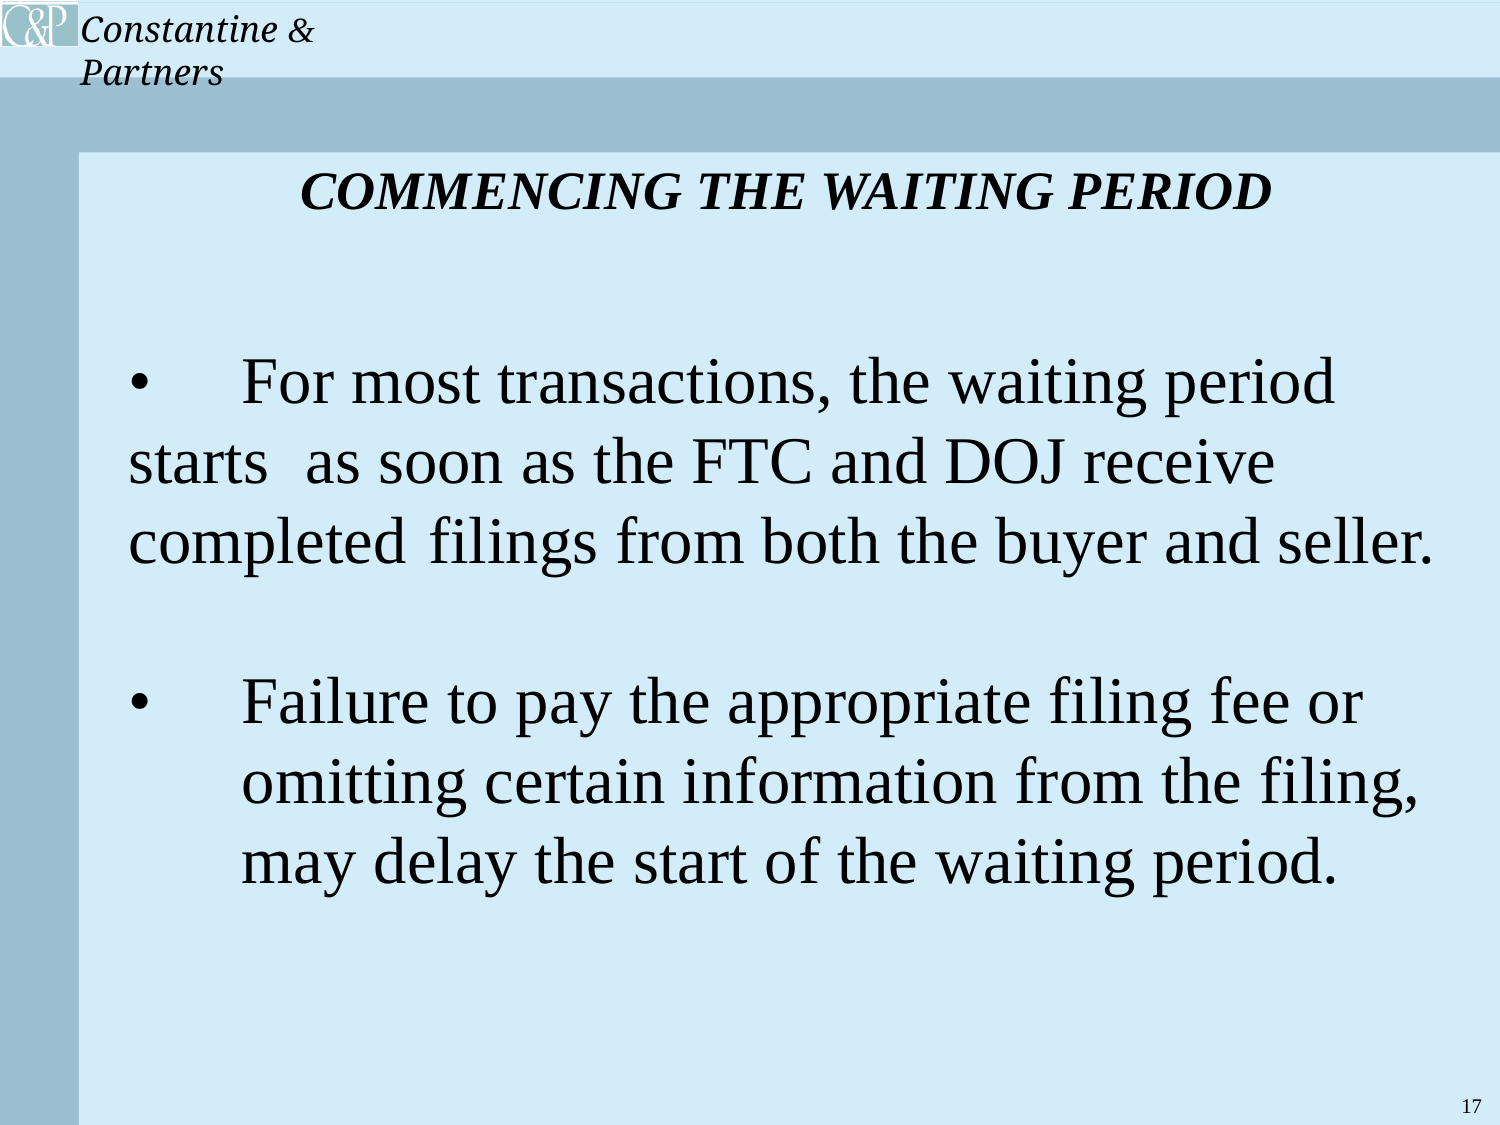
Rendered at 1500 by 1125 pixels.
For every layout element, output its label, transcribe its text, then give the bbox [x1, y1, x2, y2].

text_box • For most transactions, the waiting period starts as soon as the FTC and DOJ receive completed filings from both the buyer and seller. • Failure to pay the appropriate filing fee or omitting certain information from the filing, may delay the start of the waiting period. [74, 249, 1500, 985]
text_box COMMENCING THE WAITING PERIOD [74, 147, 1500, 228]
